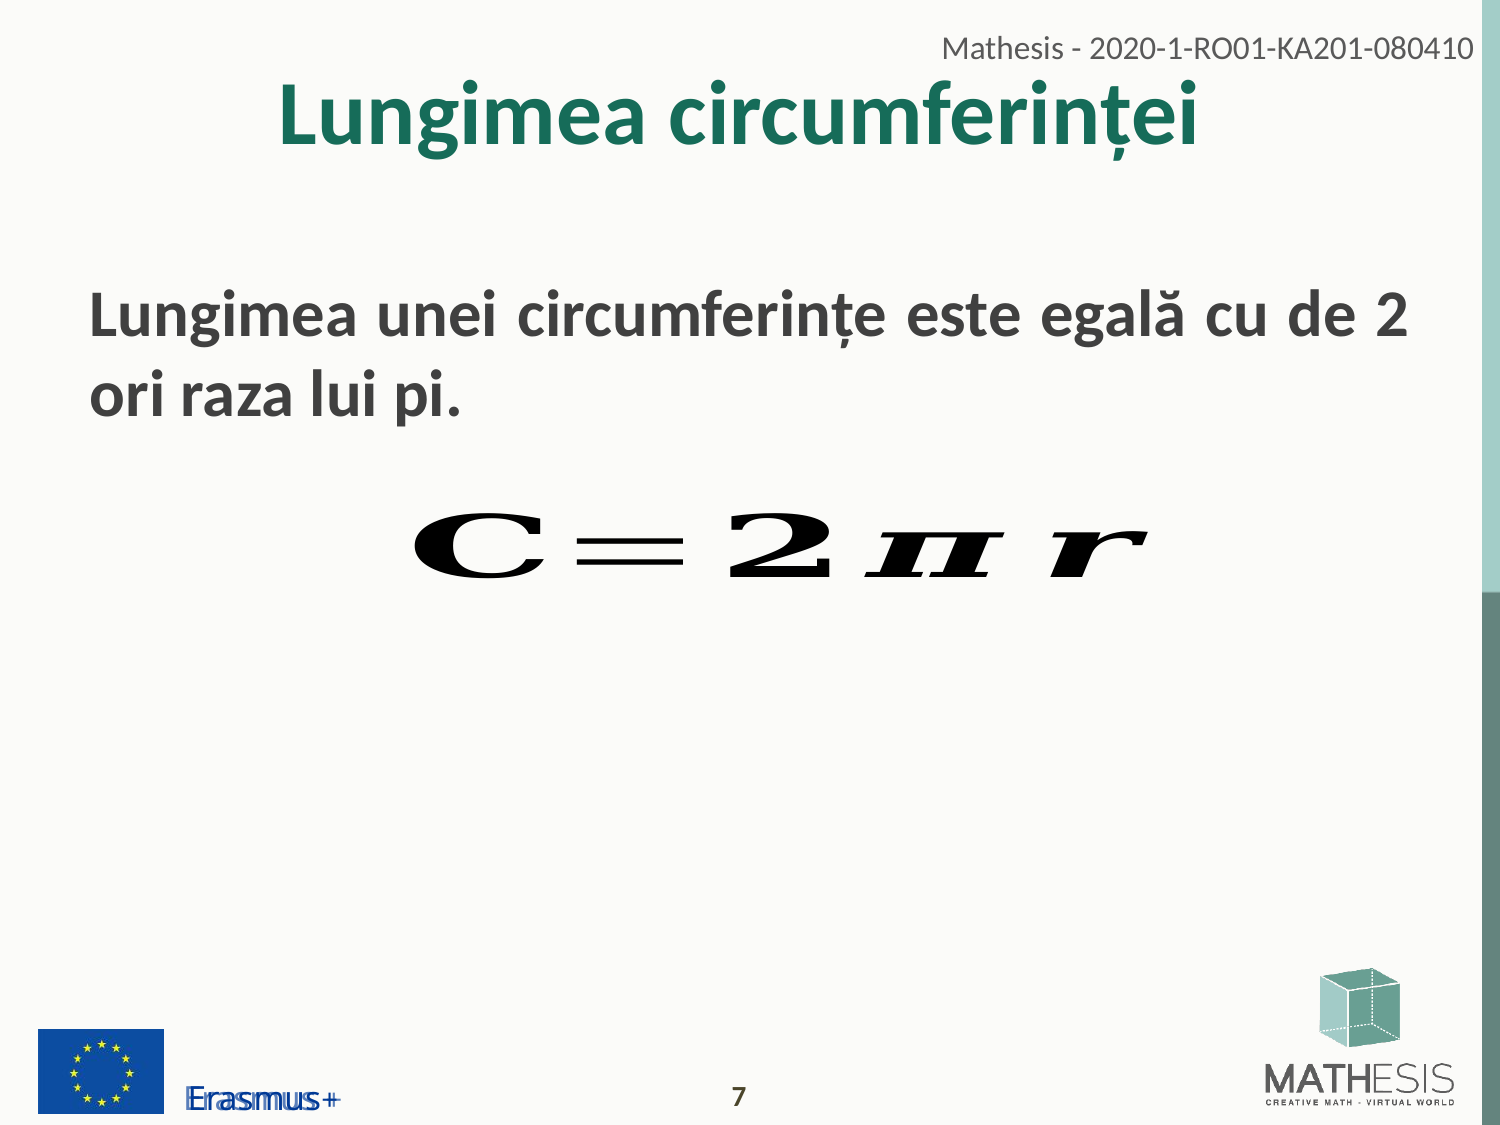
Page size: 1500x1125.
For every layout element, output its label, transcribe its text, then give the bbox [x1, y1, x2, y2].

picture [38, 1029, 164, 1114]
title Lungimea circumferinței [75, 45, 1425, 233]
list Lungimea unei circumferințe este egală cu de 2 ori raza lui pi. [75, 262, 1425, 1005]
